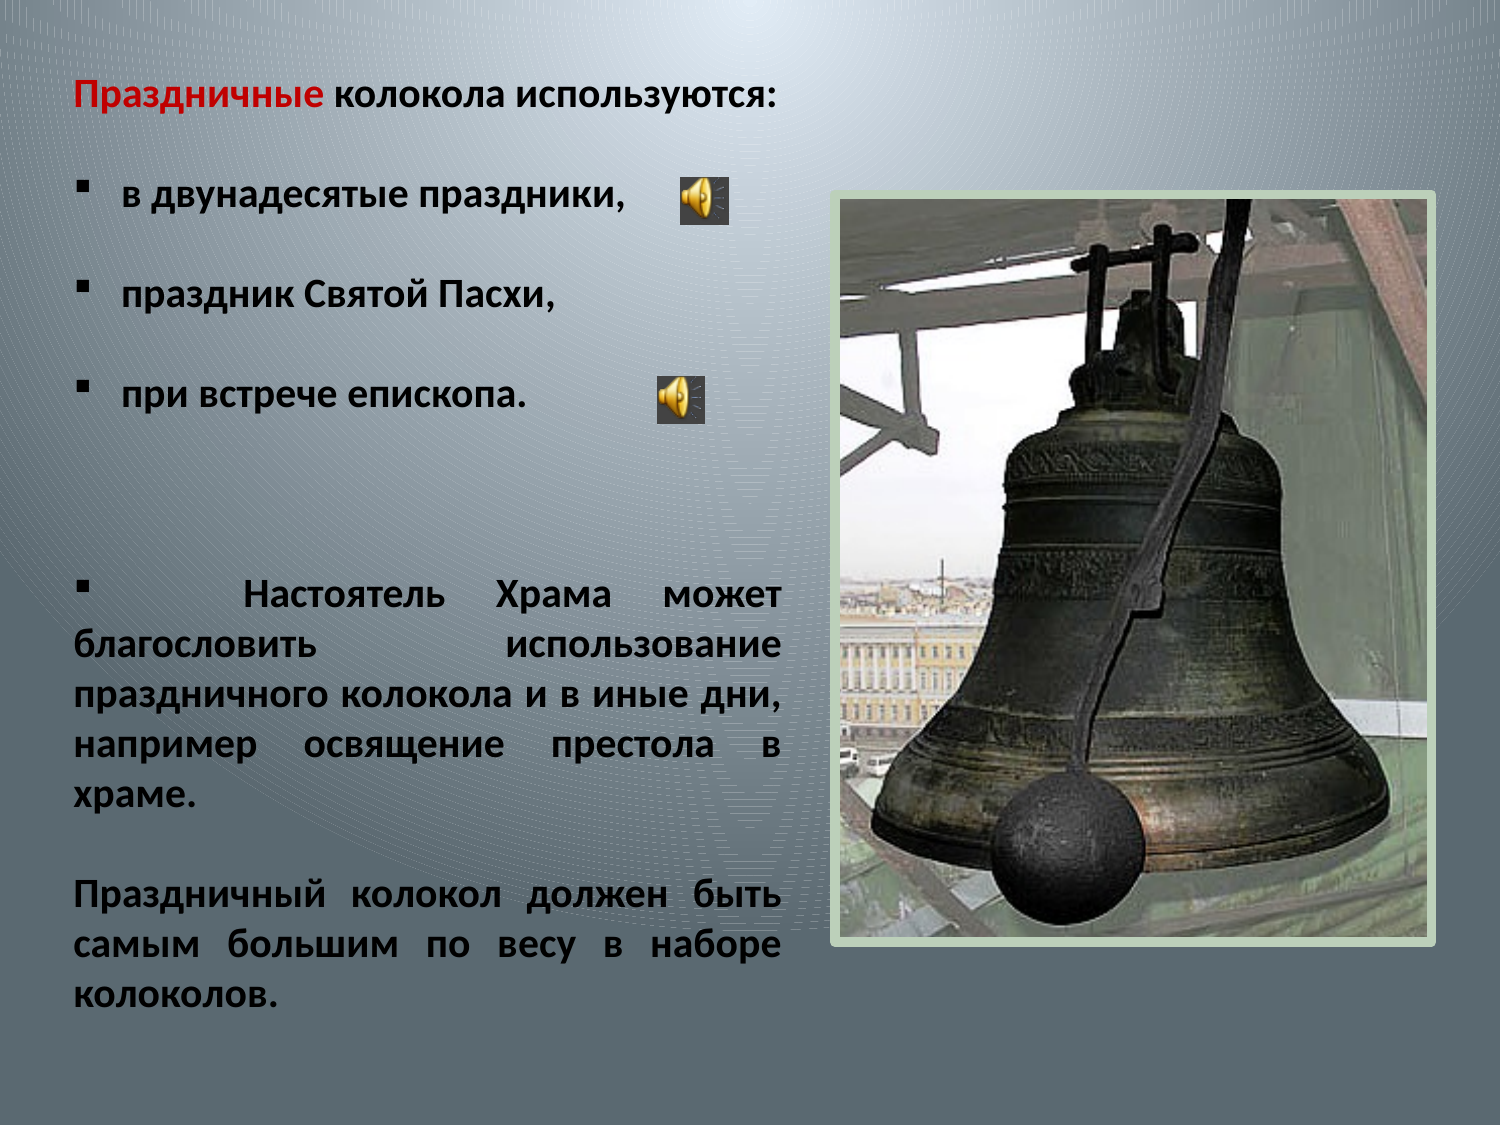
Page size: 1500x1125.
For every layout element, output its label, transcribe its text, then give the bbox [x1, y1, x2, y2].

text_box Праздничные колокола используются: в двунадесятые праздники, праздник Святой Пасхи, при встрече епископа. Настоятель Храма может благословить использование праздничного колокола и в иные дни, например освящение престола в храме. Праздничный колокол должен быть самым большим по весу в наборе колоколов. [58, 58, 797, 1024]
picture [839, 198, 1427, 938]
picture [655, 374, 707, 426]
picture [679, 175, 730, 227]
